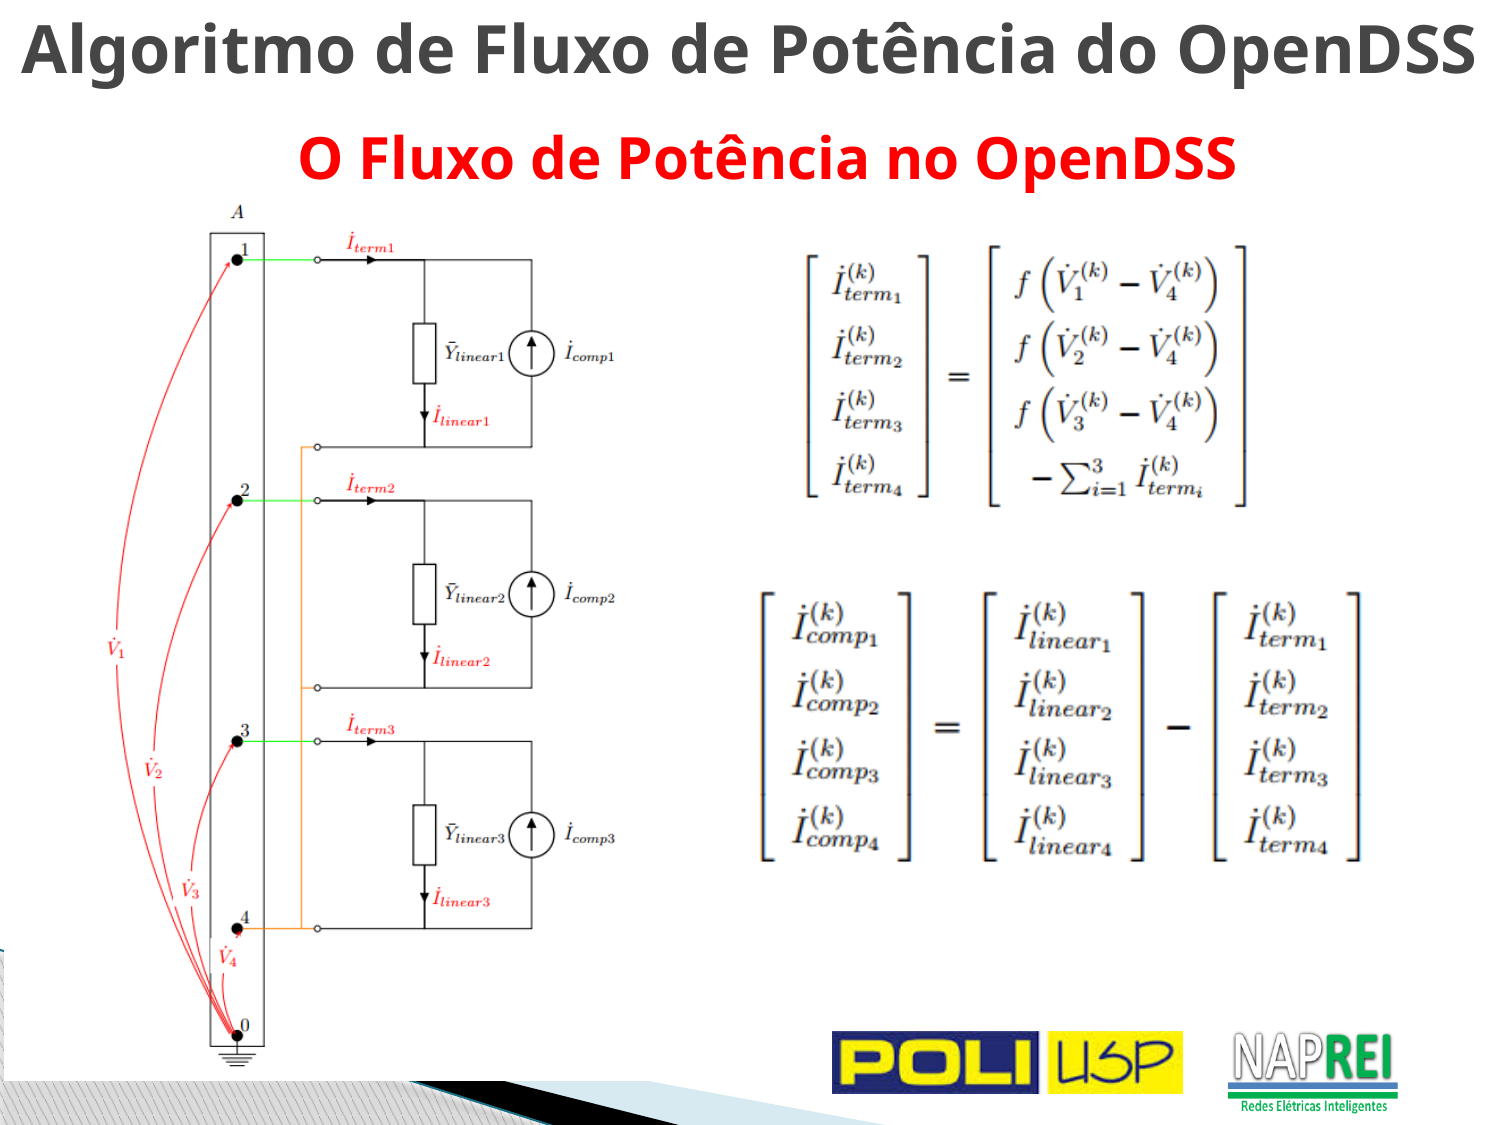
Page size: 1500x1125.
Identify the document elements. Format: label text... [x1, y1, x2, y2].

picture [737, 565, 1388, 879]
picture [785, 226, 1267, 515]
text_box O Fluxo de Potência no OpenDSS [17, 114, 1500, 199]
text_box Algoritmo de Fluxo de Potência do OpenDSS [0, 0, 1500, 114]
picture [1222, 1031, 1399, 1114]
picture [3, 199, 688, 1082]
picture [832, 1031, 1183, 1094]
